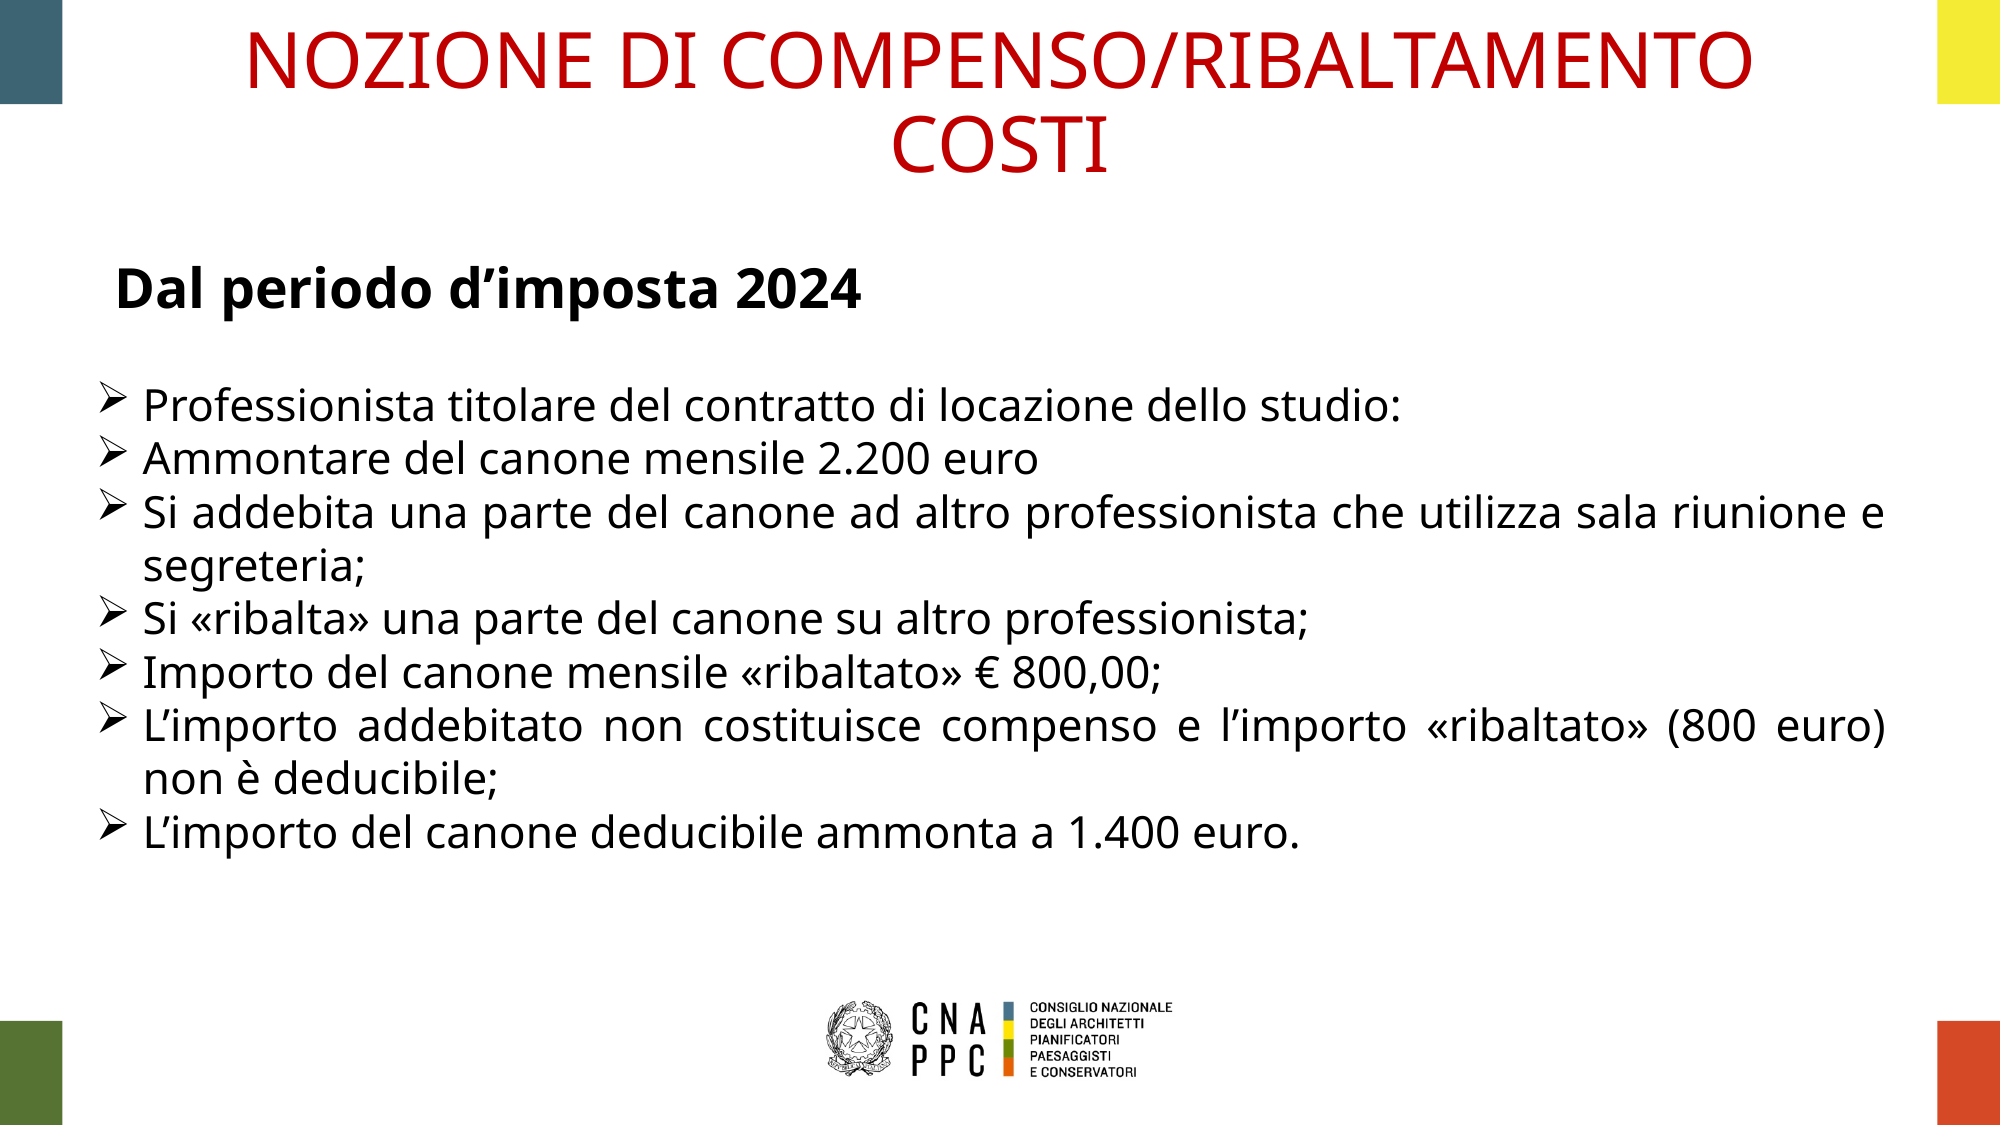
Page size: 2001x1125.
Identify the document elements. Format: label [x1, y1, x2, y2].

text_box [0, 0, 2000, 1125]
